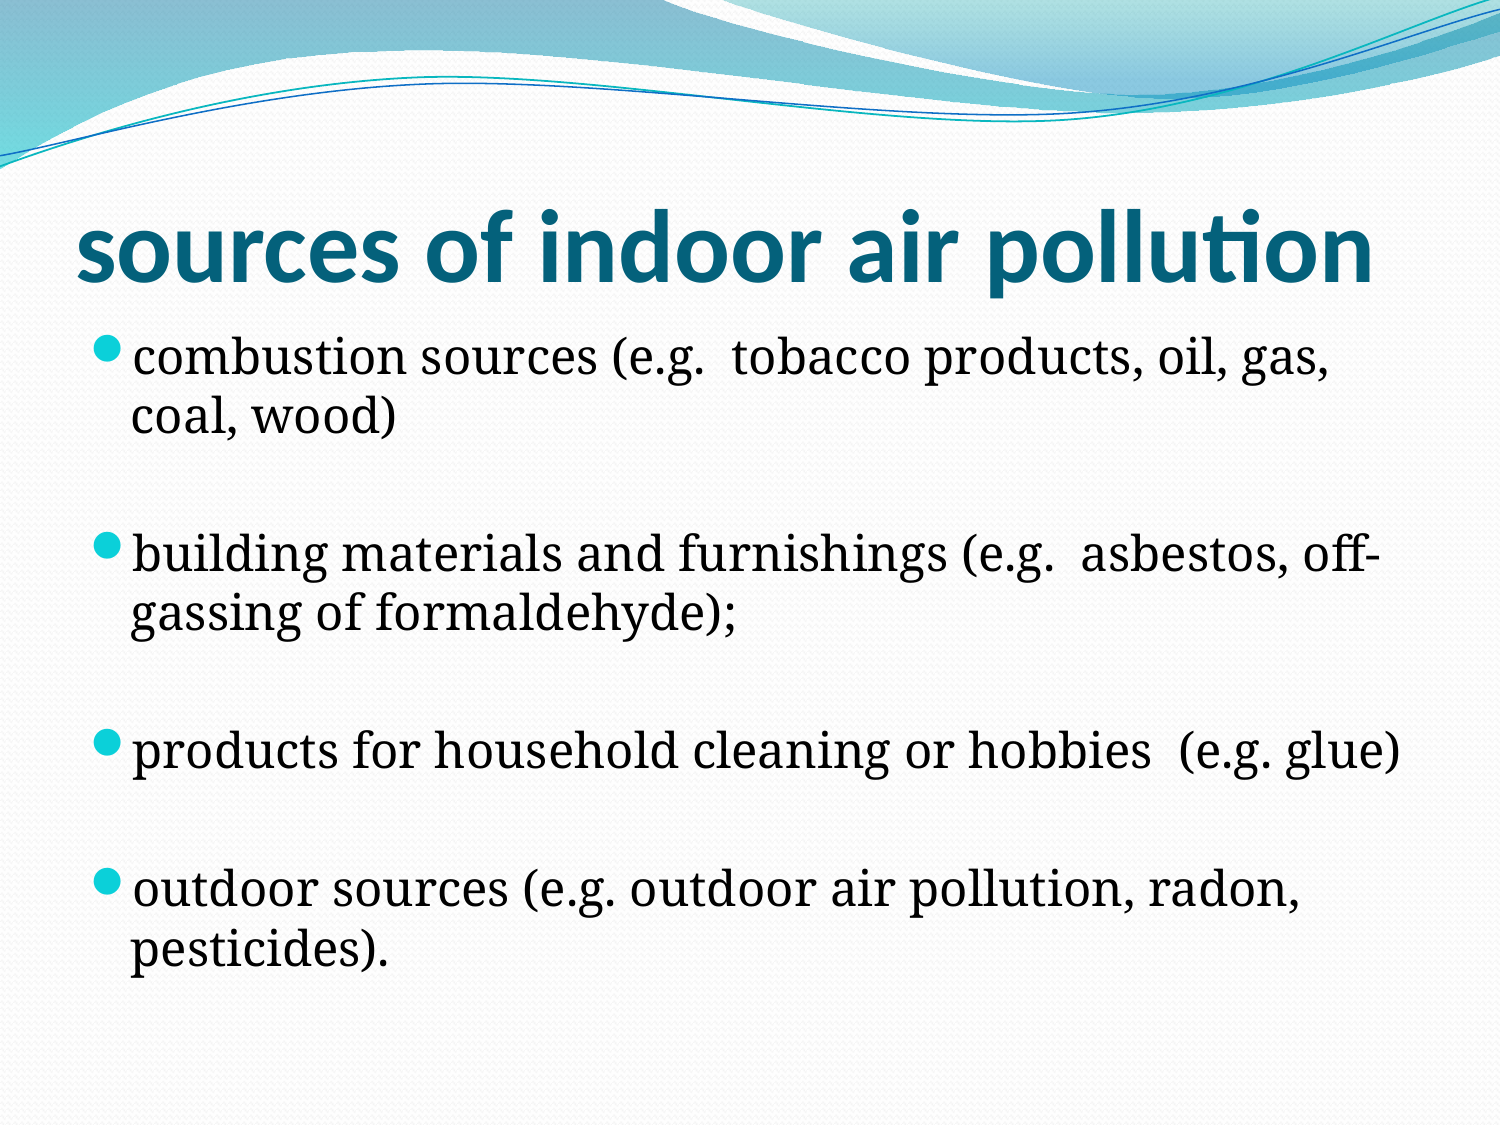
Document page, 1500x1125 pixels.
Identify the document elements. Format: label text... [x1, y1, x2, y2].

title sources of indoor air pollution [75, 115, 1425, 303]
list combustion sources (e.g. tobacco products, oil, gas, coal, wood) building materials and furnishings (e.g. asbestos, off-gassing of formaldehyde); products for household cleaning or hobbies (e.g. glue) outdoor sources (e.g. outdoor air pollution, radon, pesticides). [75, 317, 1425, 1038]
